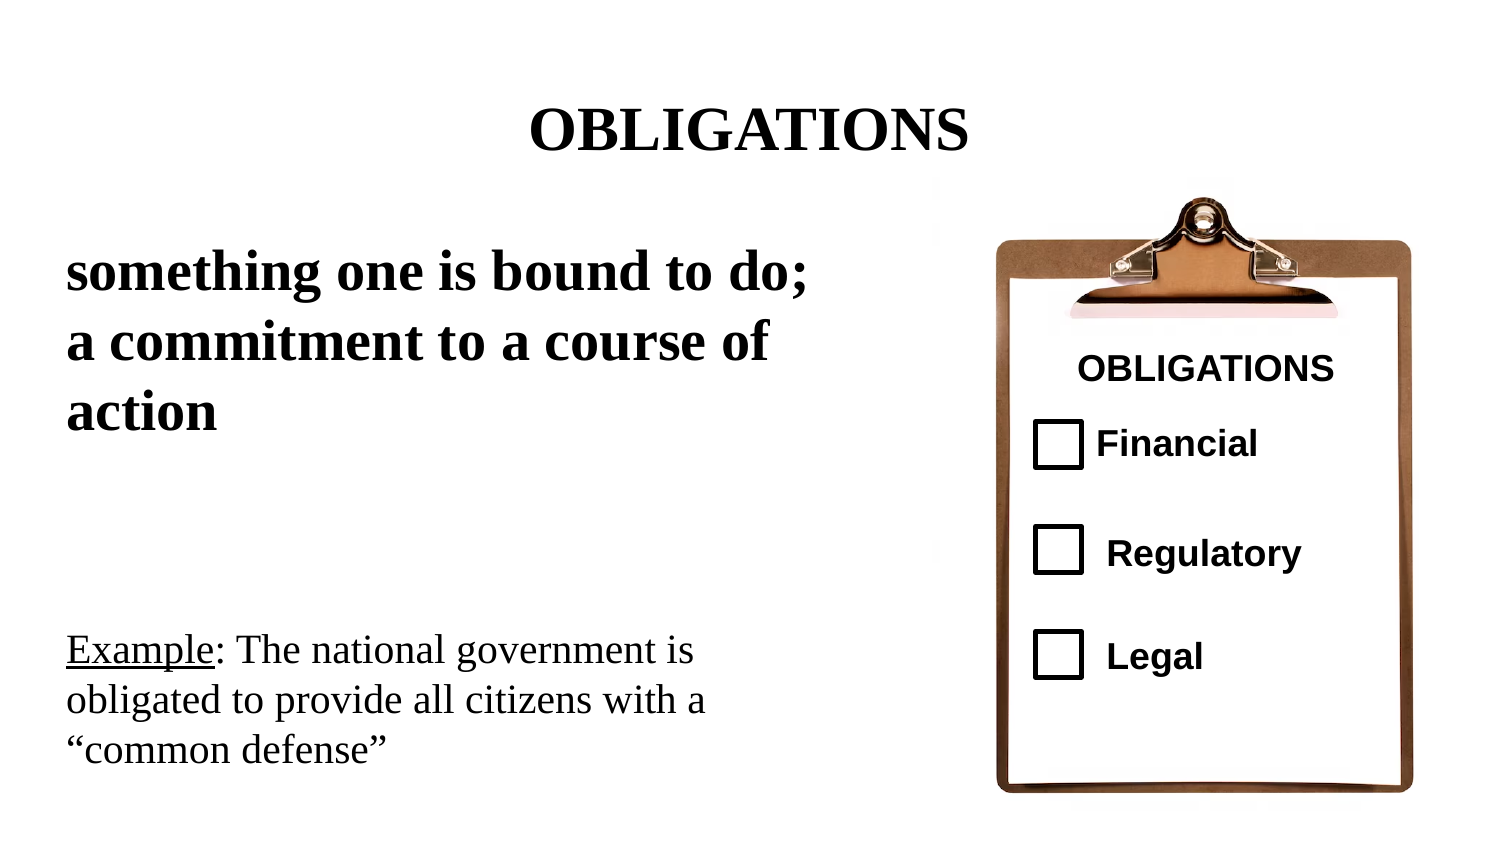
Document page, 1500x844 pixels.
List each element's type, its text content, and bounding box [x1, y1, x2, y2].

picture [932, 176, 1468, 812]
title OBLIGATIONS [51, 72, 1449, 167]
list something one is bound to do; a commitment to a course of action Example: The national government is obligated to provide all citizens with a “common defense” [51, 217, 831, 804]
